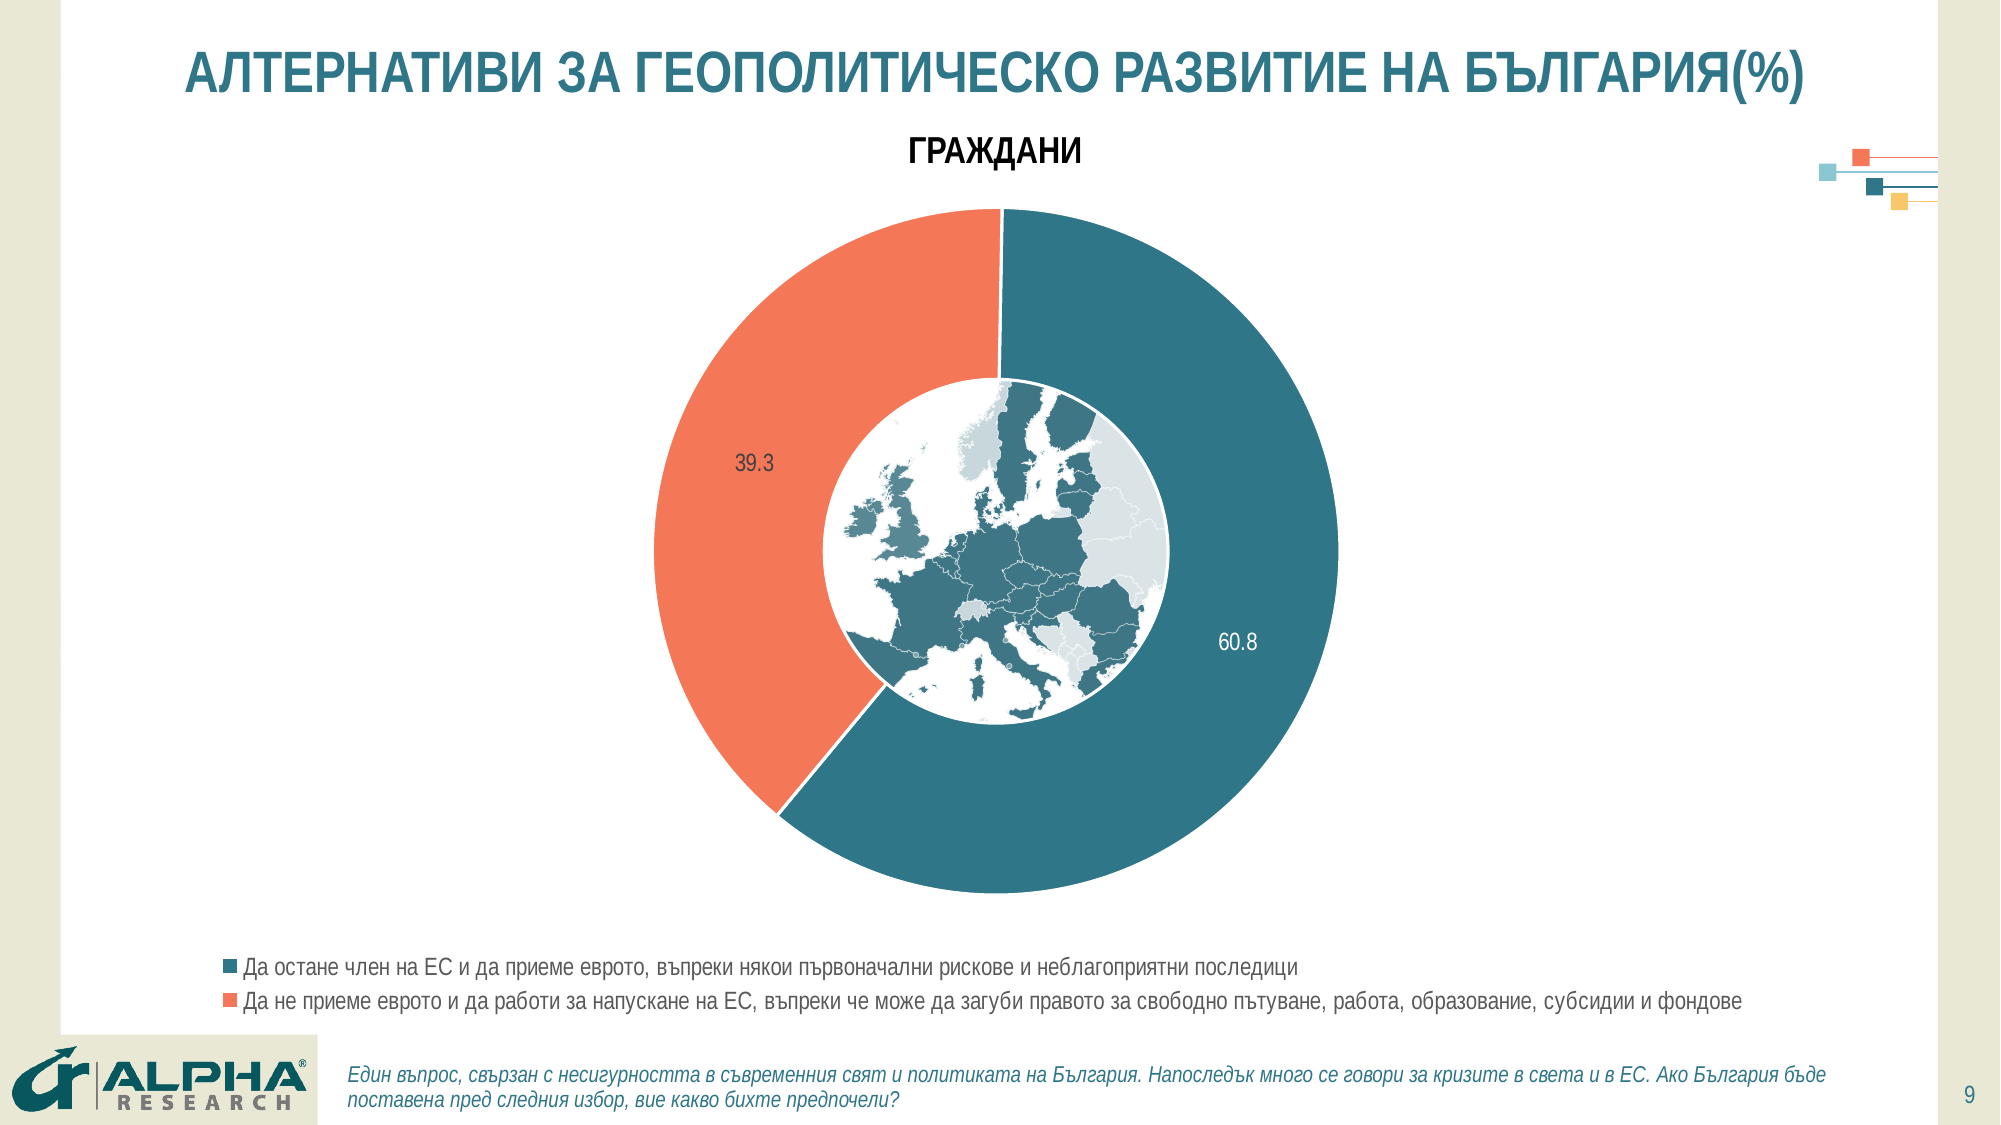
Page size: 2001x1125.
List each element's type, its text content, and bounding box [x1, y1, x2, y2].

picture [12, 1046, 307, 1112]
text_box ГРАЖДАНИ [686, 118, 1304, 179]
list Един въпрос, свързан с несигурността в съвременния свят и политиката на България. Напоследък много се говори за кризите в света и в ЕС. Ако България бъде поставена пред следния избор, вие какво бихте предпочели? [332, 1055, 1921, 1121]
chart [81, 205, 1887, 1021]
title АЛТЕРНАТИВИ ЗА ГЕОПОЛИТИЧЕСКО РАЗВИТИЕ НА БЪЛГАРИЯ(%) [128, 12, 1862, 135]
slide_number 9 [1923, 1063, 1991, 1124]
